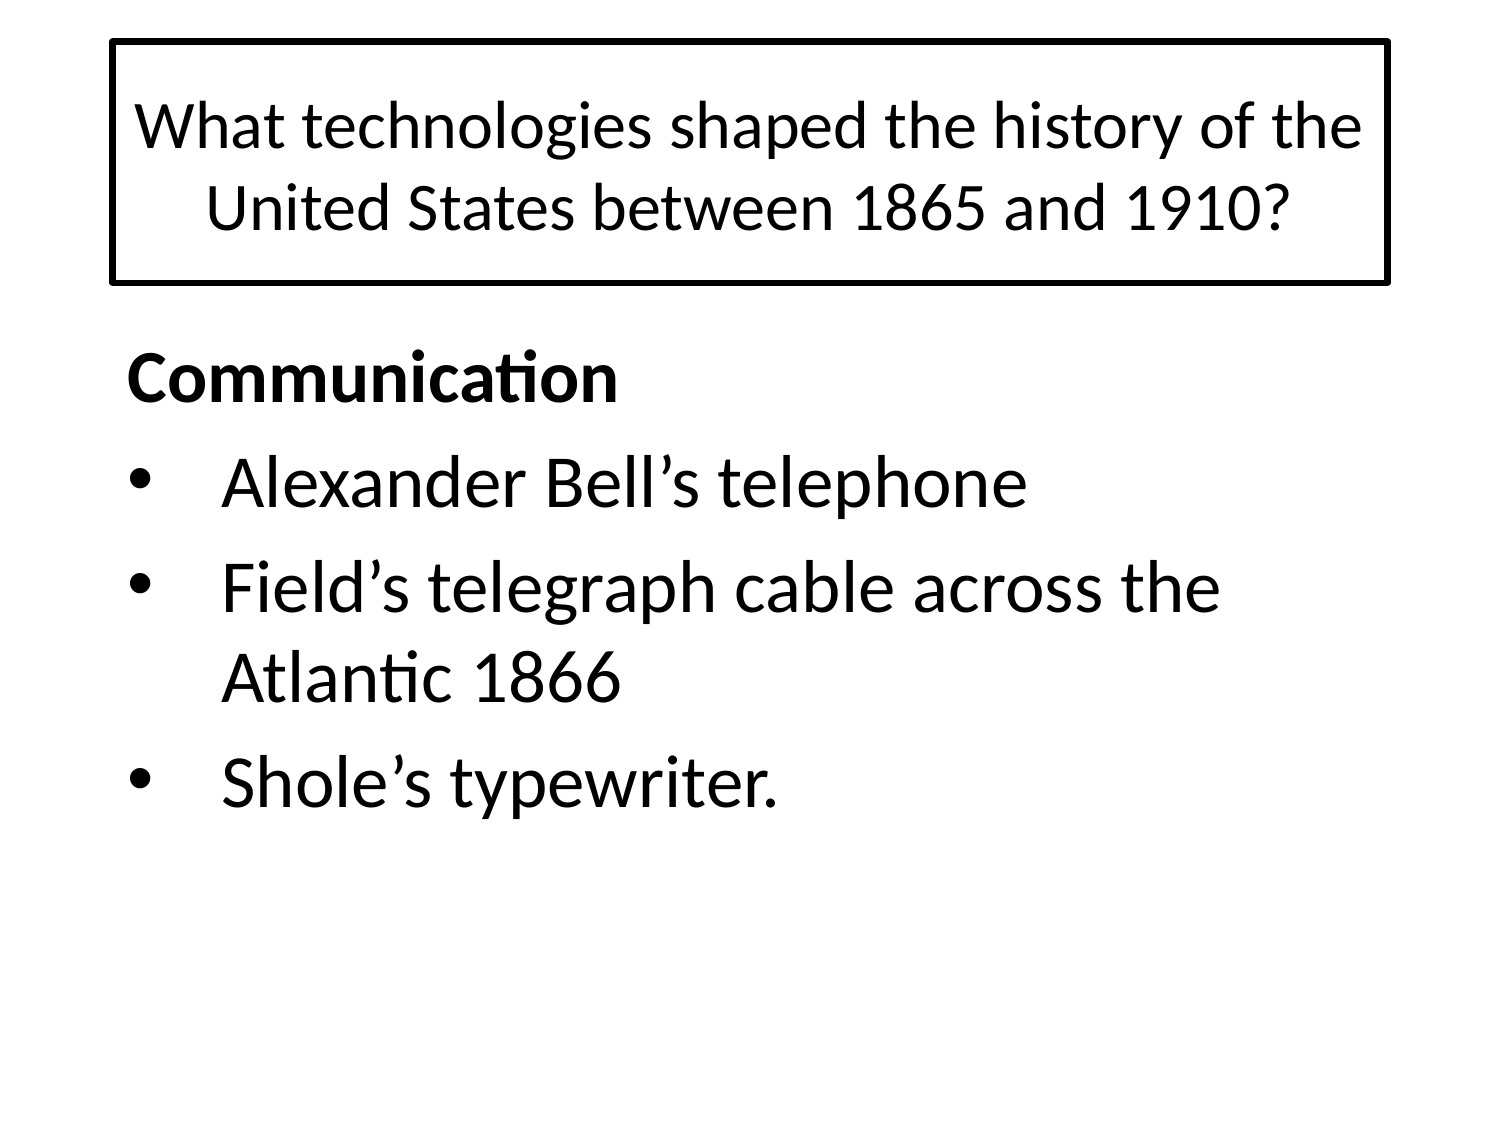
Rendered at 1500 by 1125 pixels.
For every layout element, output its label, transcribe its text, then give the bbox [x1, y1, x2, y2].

subtitle Communication Alexander Bell’s telephone Field’s telegraph cable across the Atlantic 1866 Shole’s typewriter. [112, 319, 1329, 954]
title What technologies shaped the history of the United States between 1865 and 1910? [112, 41, 1388, 283]
